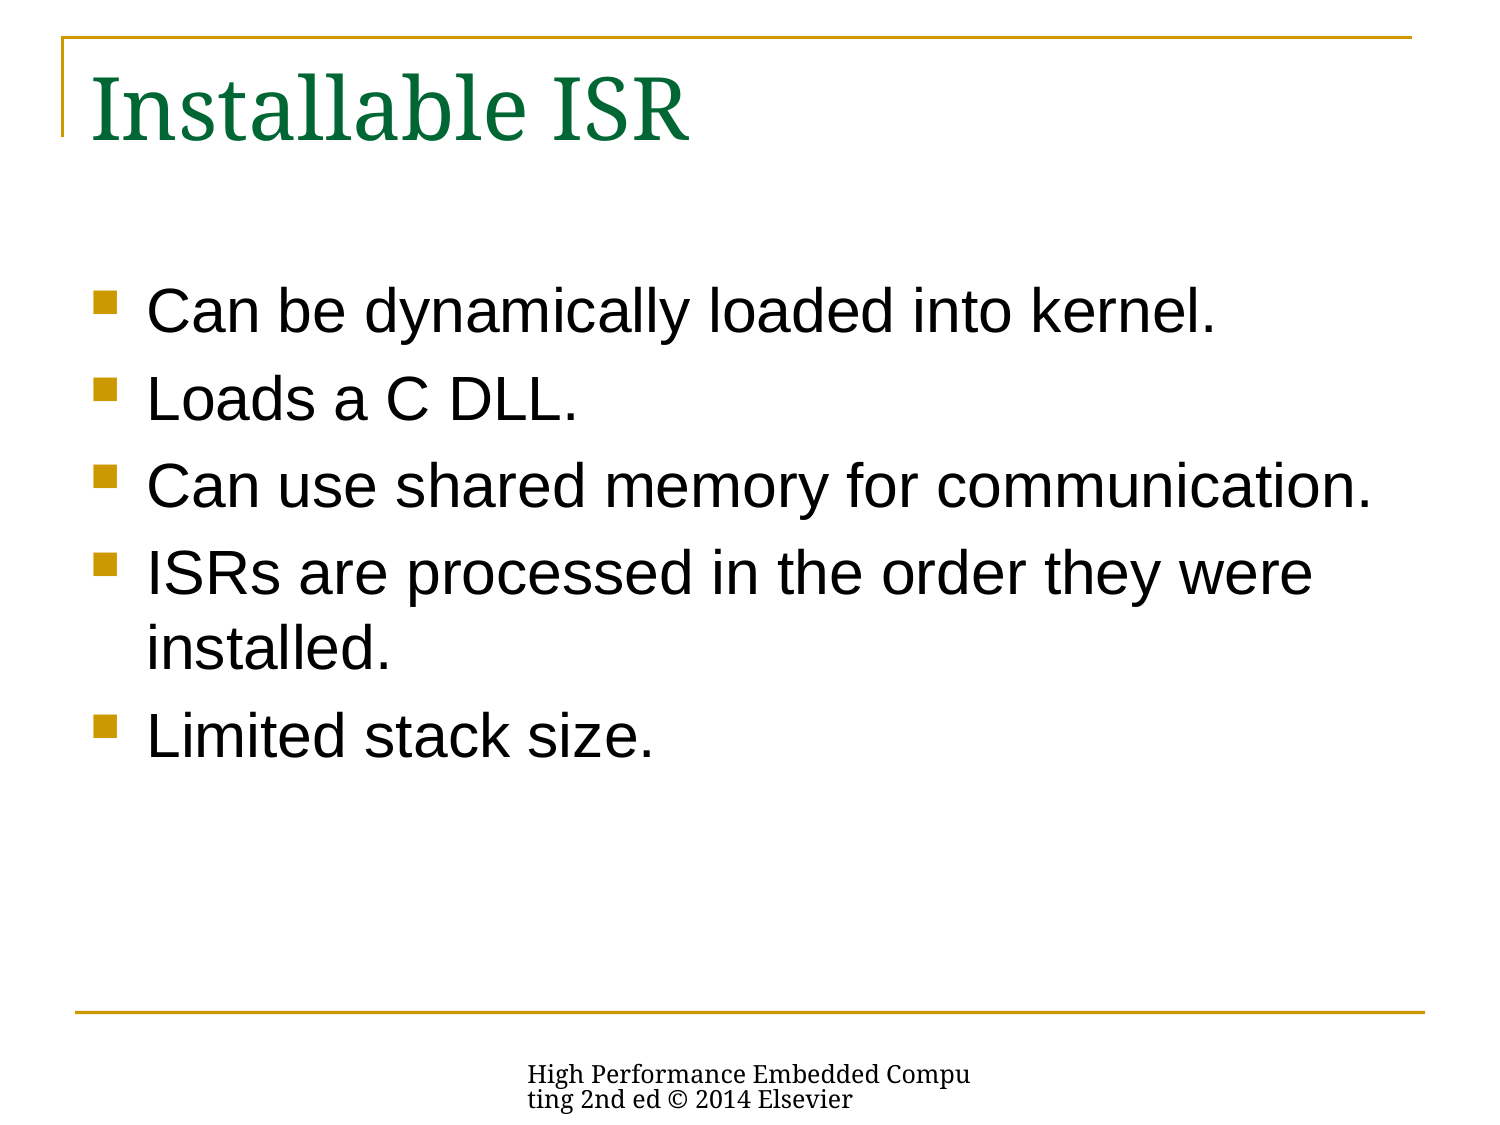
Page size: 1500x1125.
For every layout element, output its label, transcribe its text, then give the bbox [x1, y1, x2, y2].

footer High Performance Embedded Computing 2nd ed © 2014 Elsevier [512, 1025, 988, 1100]
title Installable ISR [75, 45, 1425, 233]
list Can be dynamically loaded into kernel. Loads a C DLL. Can use shared memory for communication. ISRs are processed in the order they were installed. Limited stack size. [75, 262, 1425, 1006]
